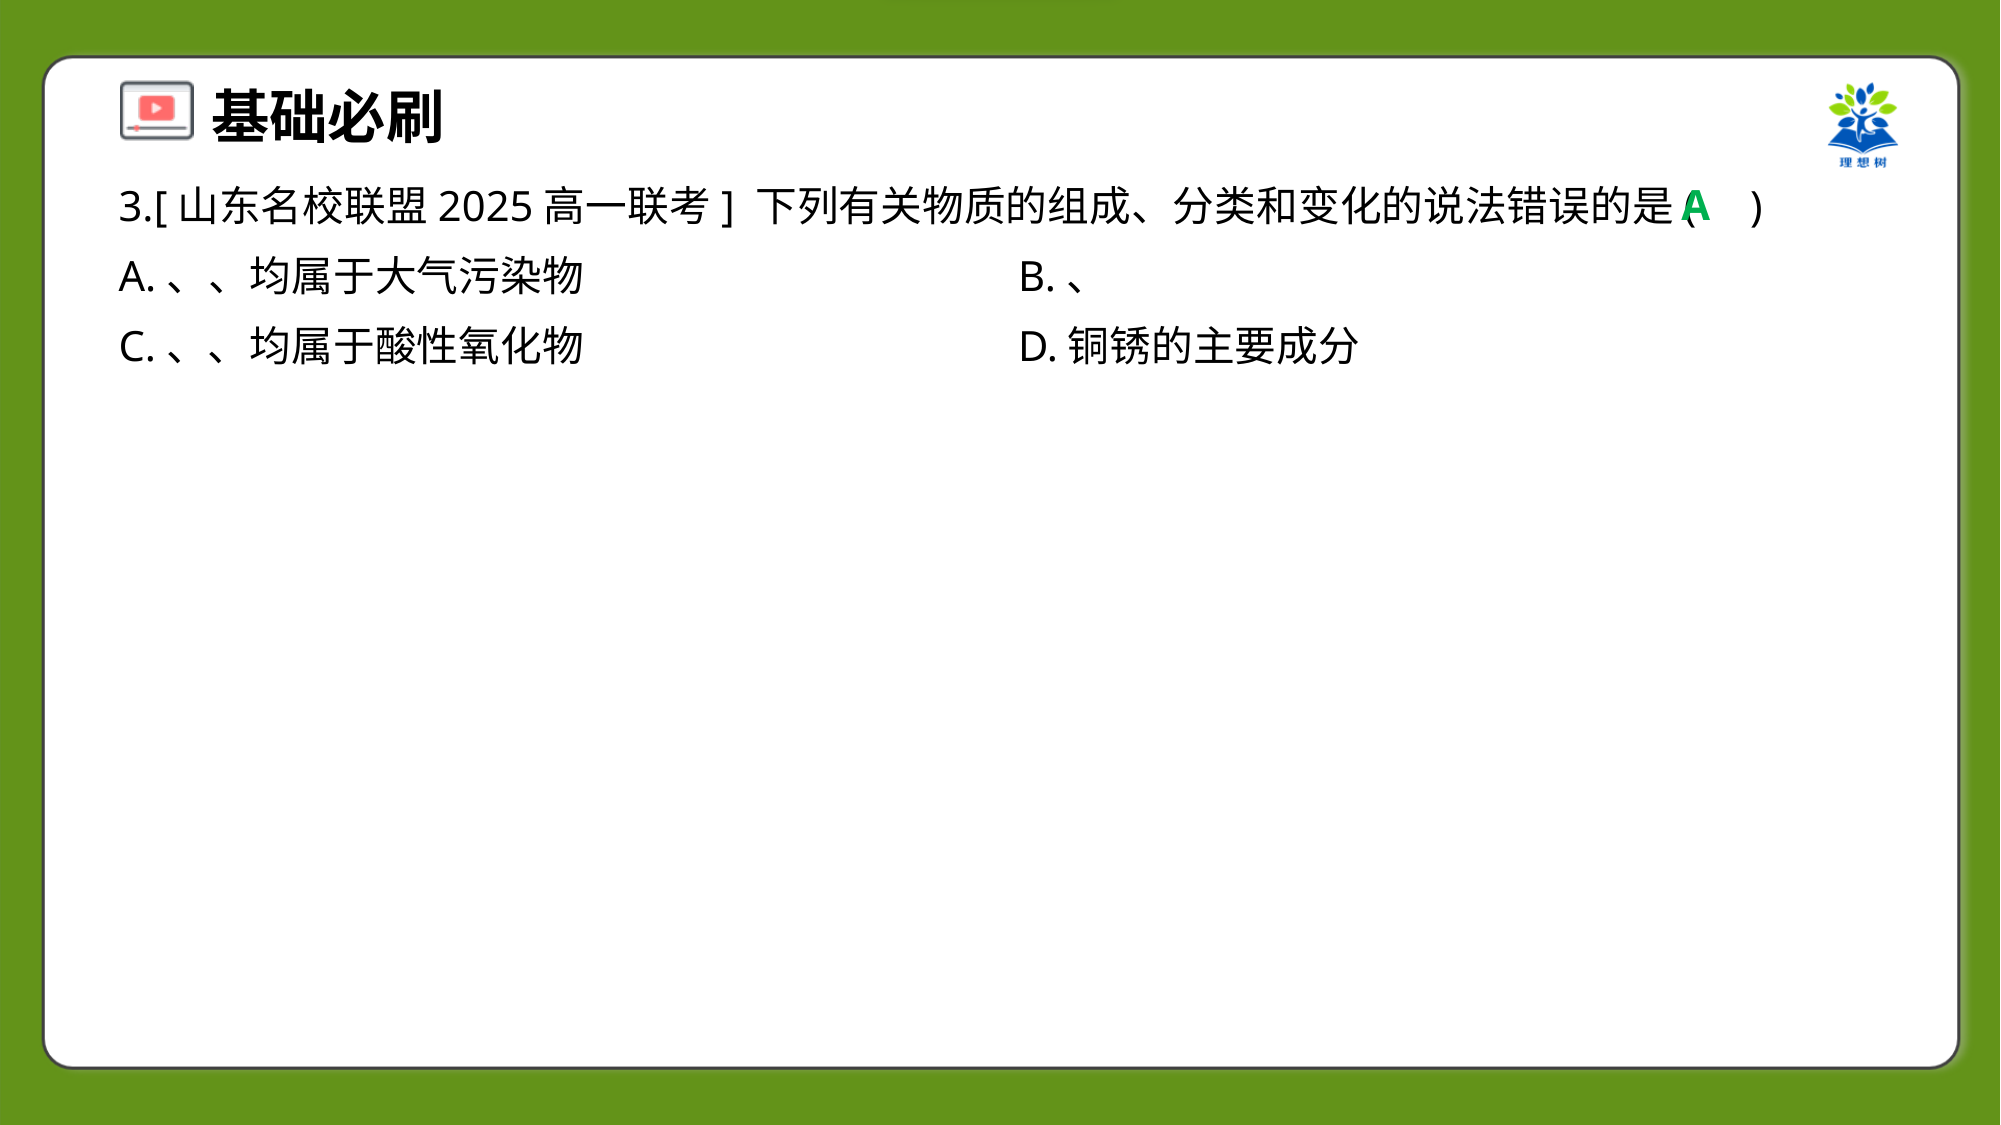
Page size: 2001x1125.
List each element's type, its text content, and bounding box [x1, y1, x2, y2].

text_box A [1665, 156, 1727, 222]
picture [0, 0, 2000, 1125]
text_box 3.[山东名校联盟2025高一联考] 下列有关物质的组成、分类和变化的说法错误的是( ) [118, 159, 1883, 223]
